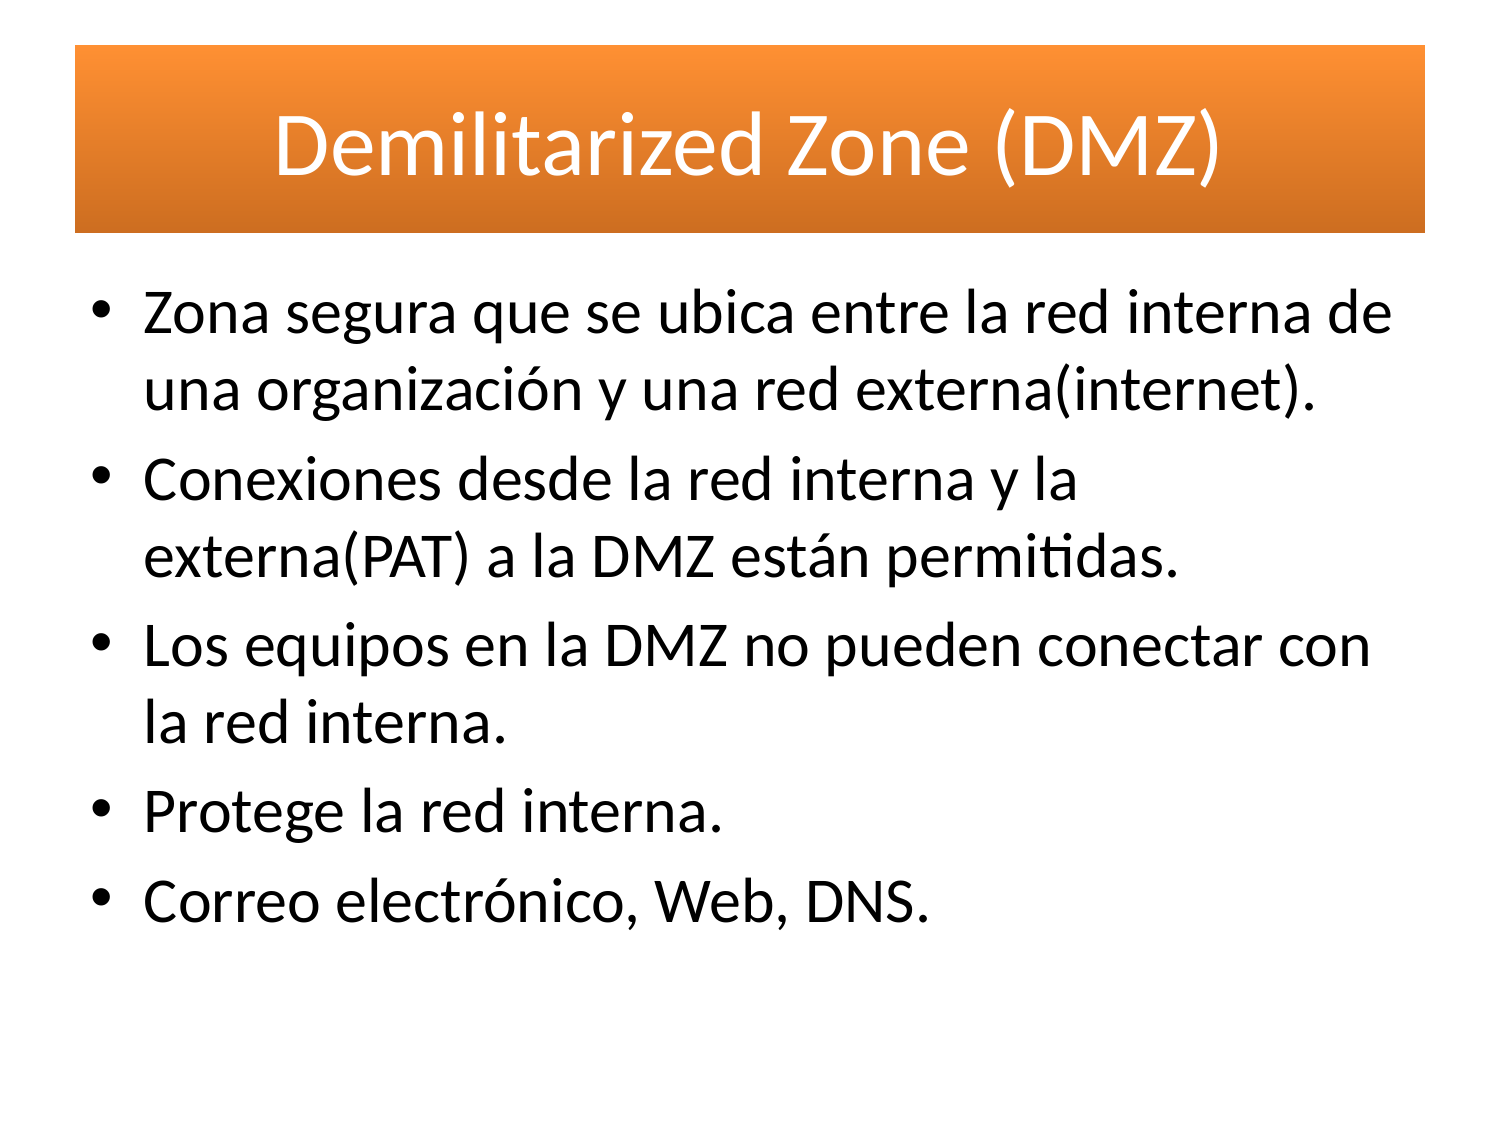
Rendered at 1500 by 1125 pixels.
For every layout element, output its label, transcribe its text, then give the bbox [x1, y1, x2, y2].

list Zona segura que se ubica entre la red interna de una organización y una red externa(internet). Conexiones desde la red interna y la externa(PAT) a la DMZ están permitidas. Los equipos en la DMZ no pueden conectar con la red interna. Protege la red interna. Correo electrónico, Web, DNS. [75, 262, 1425, 1005]
title Demilitarized Zone (DMZ) [75, 45, 1425, 233]
